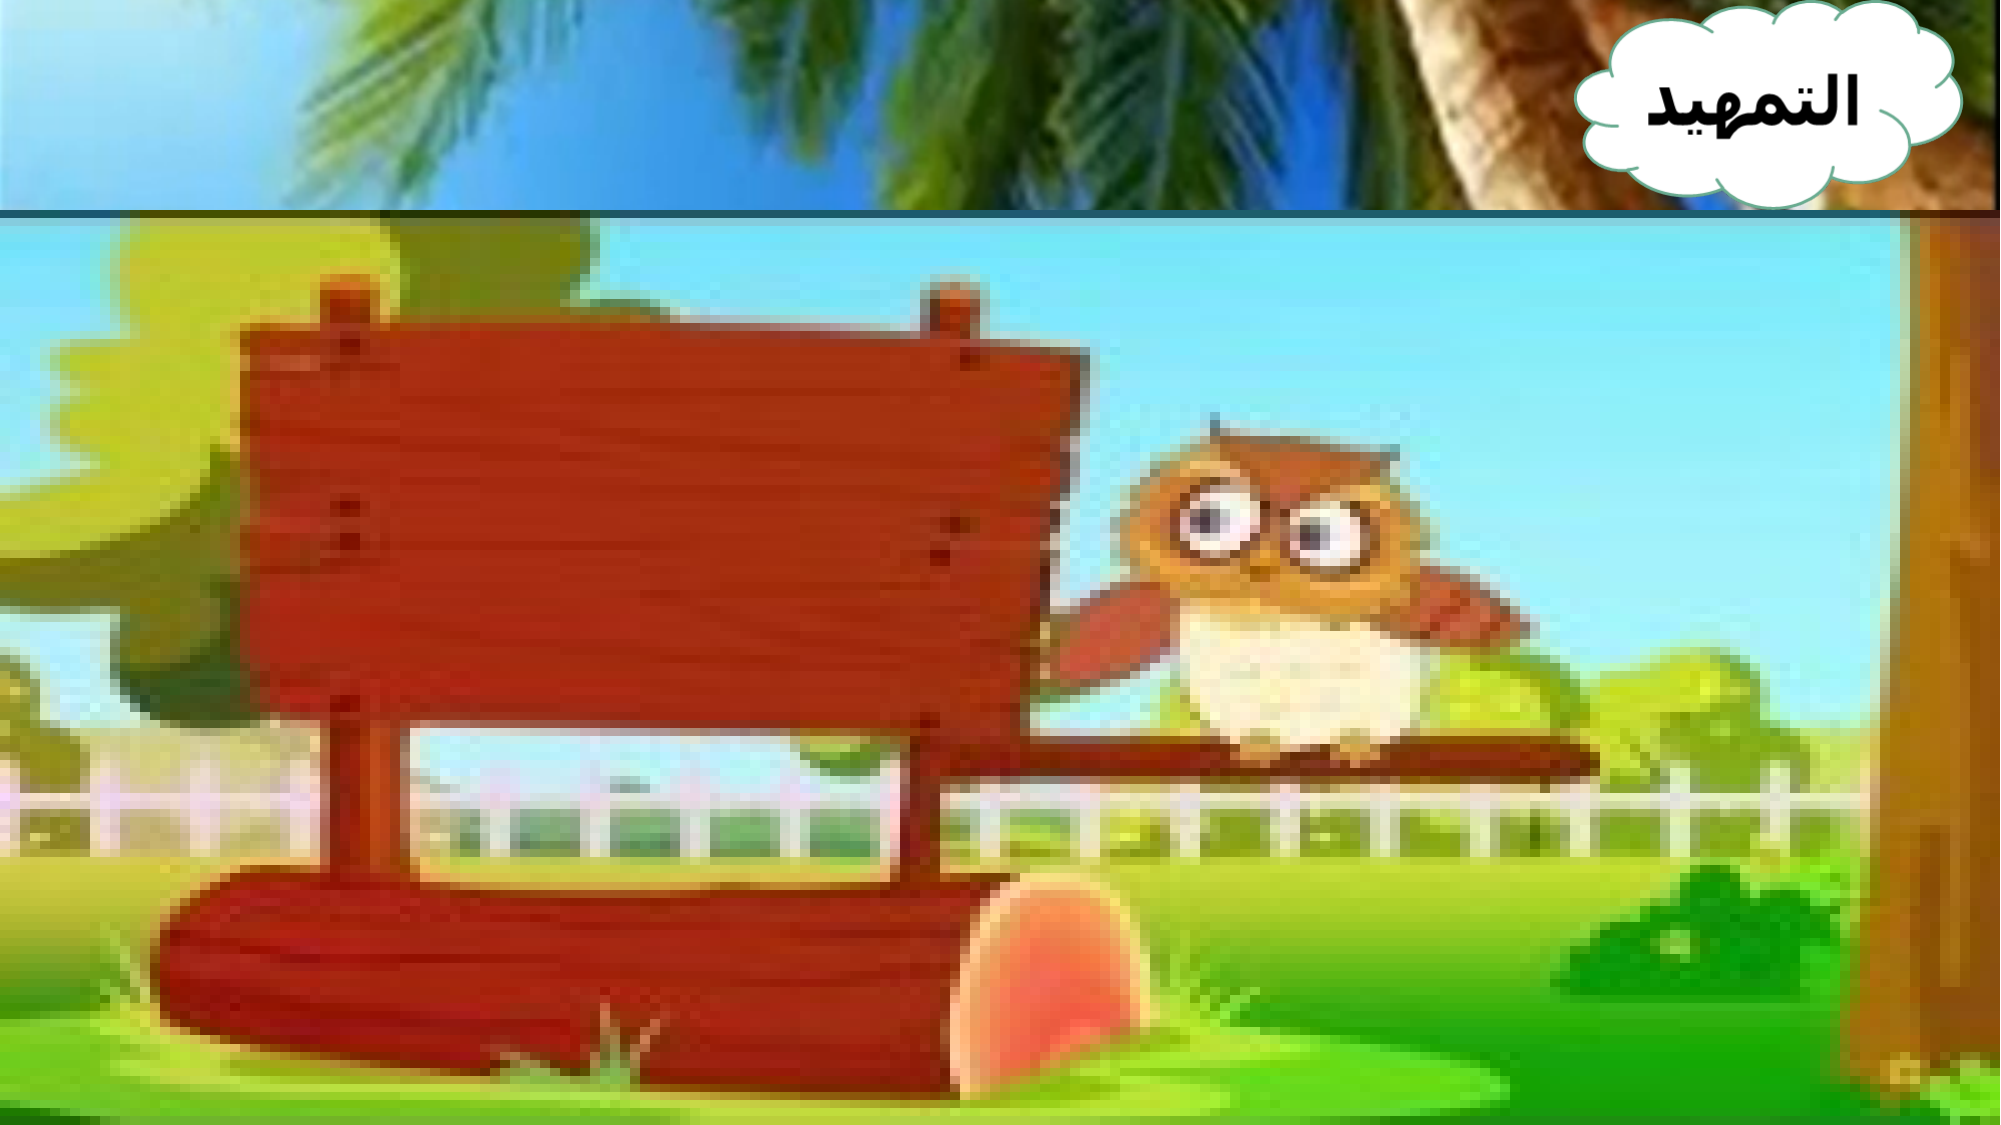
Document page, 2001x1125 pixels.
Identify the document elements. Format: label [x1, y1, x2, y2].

text_box [0, 209, 2000, 1125]
picture [0, 0, 2000, 209]
